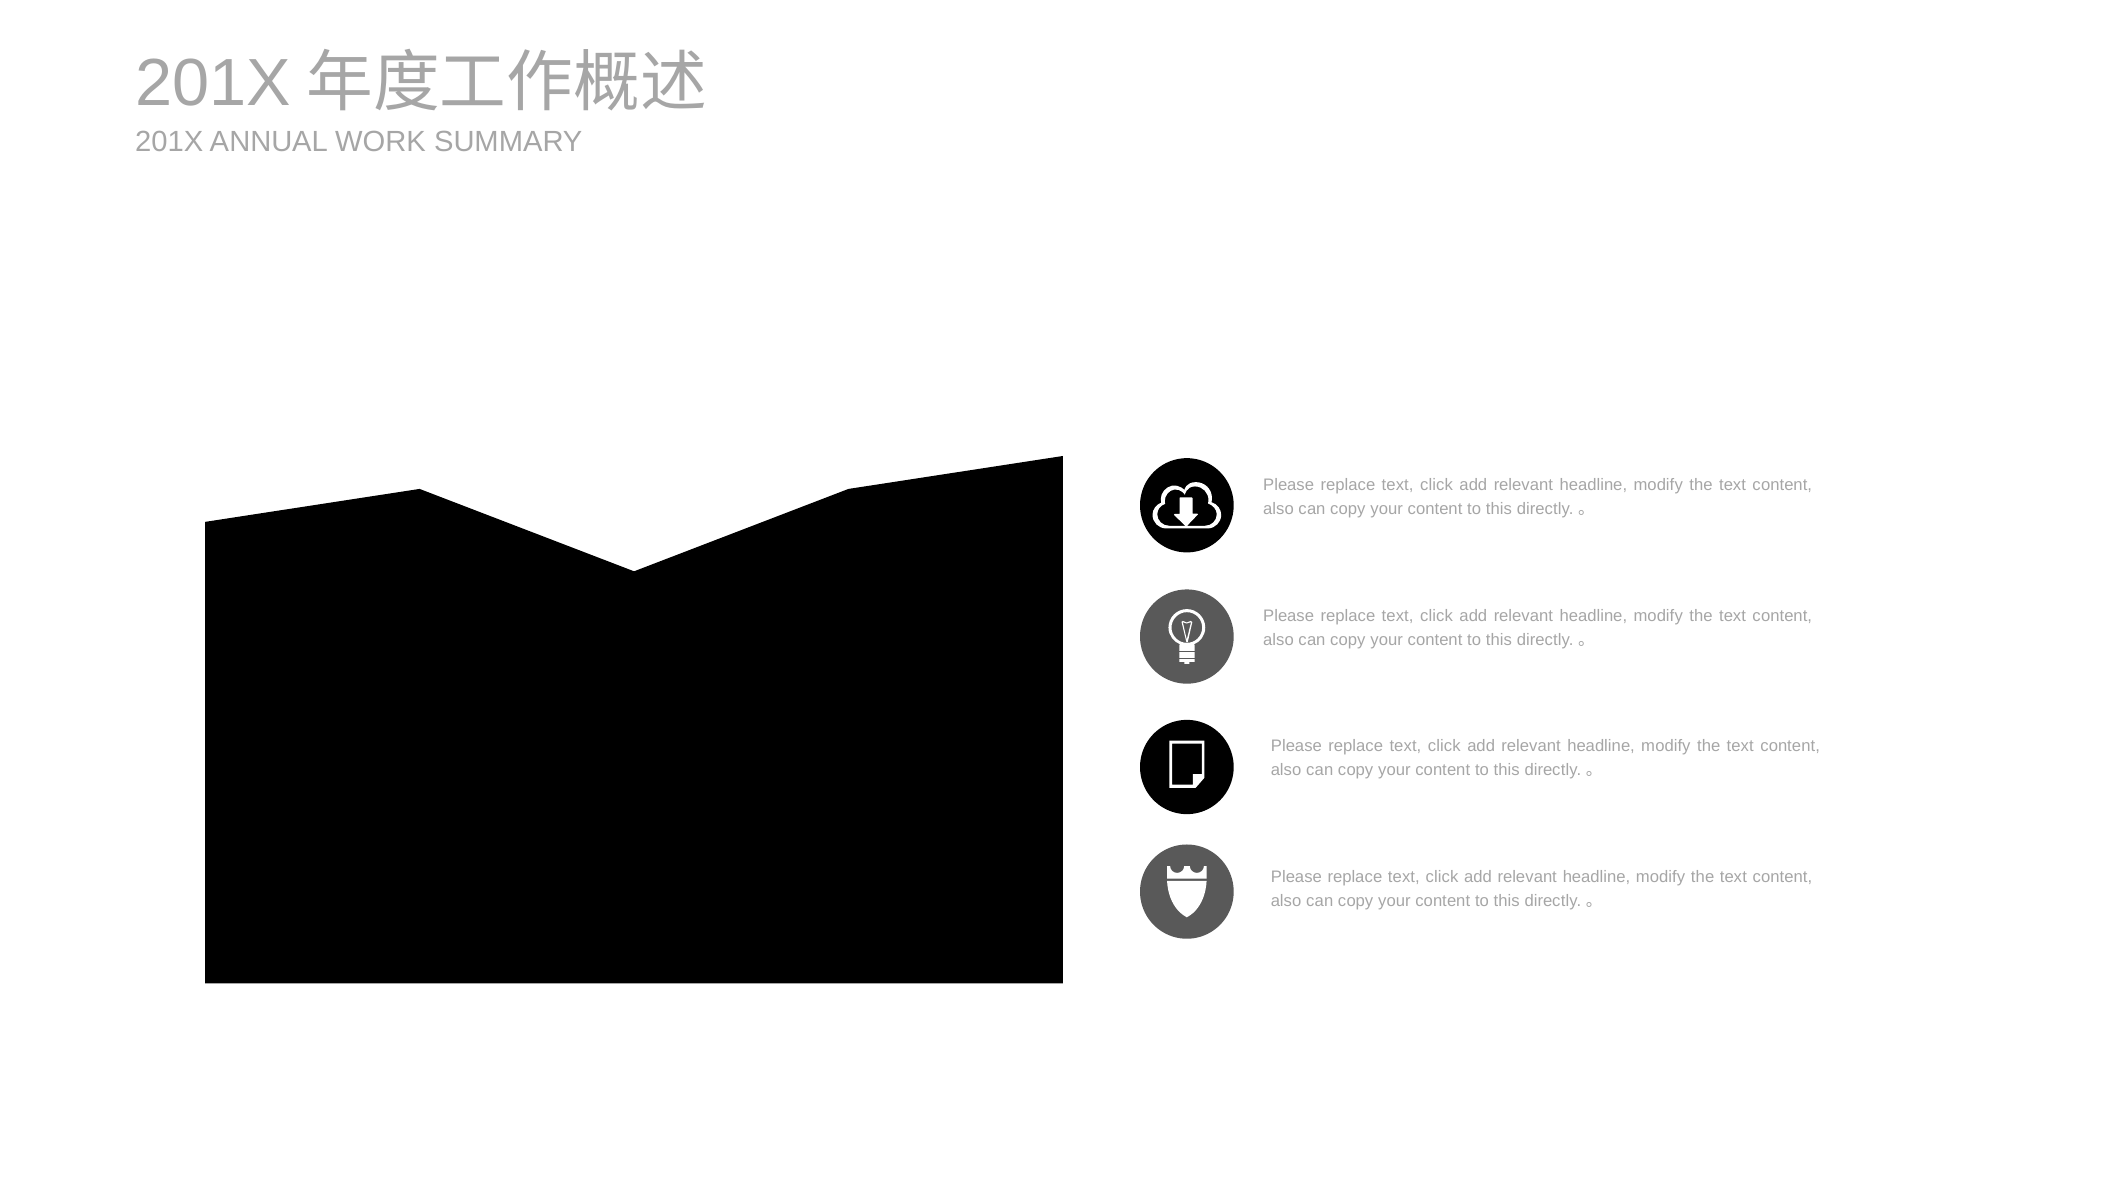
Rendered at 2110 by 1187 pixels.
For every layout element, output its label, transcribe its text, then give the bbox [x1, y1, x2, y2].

chart [187, 394, 1081, 996]
text_box 201X ANNUAL WORK SUMMARY [135, 122, 596, 158]
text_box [1168, 609, 1206, 664]
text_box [1167, 865, 1207, 918]
text_box Please replace text, click add relevant headline, modify the text content, also can copy your content to this directly.。 [1255, 466, 1822, 522]
text_box 201X年度工作概述 [135, 38, 783, 119]
text_box Please replace text, click add relevant headline, modify the text content, also can copy your content to this directly.。 [1262, 727, 1829, 783]
text_box [1138, 588, 1235, 685]
text_box Please replace text, click add relevant headline, modify the text content, also can copy your content to this directly.。 [1255, 596, 1822, 653]
text_box [1138, 457, 1235, 554]
text_box [1169, 740, 1205, 788]
text_box [1138, 843, 1235, 940]
text_box [1138, 718, 1235, 816]
text_box Please replace text, click add relevant headline, modify the text content, also can copy your content to this directly.。 [1262, 857, 1822, 914]
text_box [1152, 482, 1222, 529]
